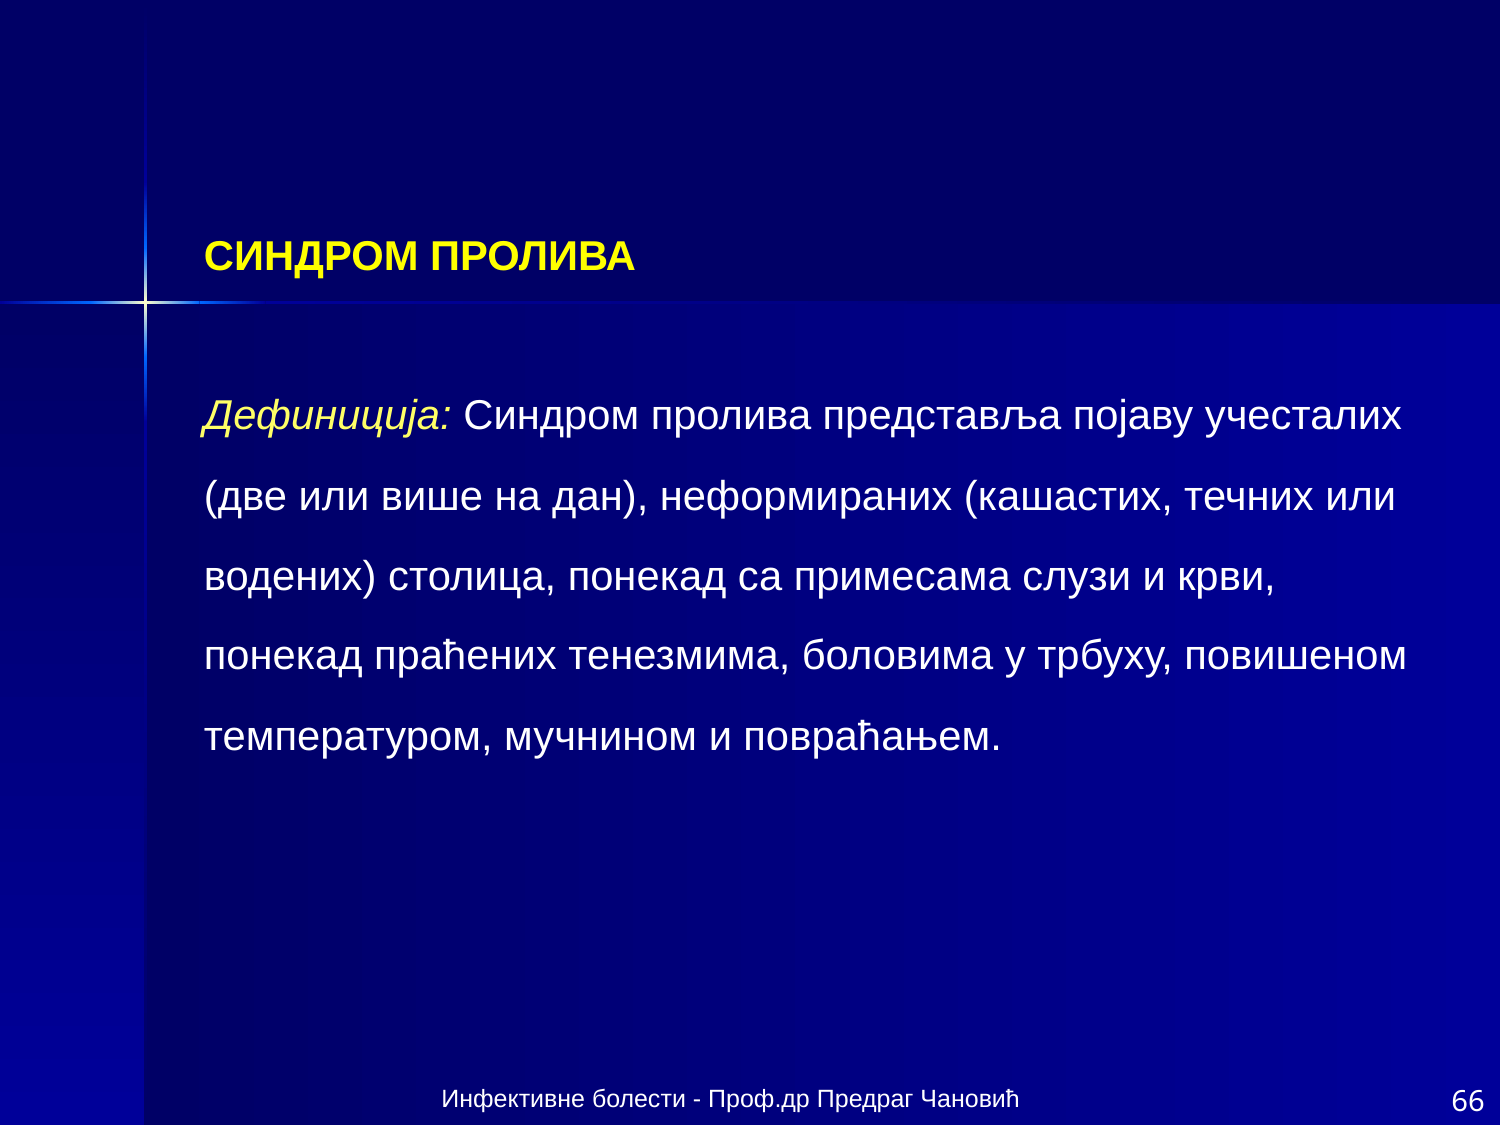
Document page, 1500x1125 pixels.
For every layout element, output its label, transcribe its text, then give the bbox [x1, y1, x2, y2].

text_box СИНДРОМ ПРОЛИВА Дефиниција: Синдром пролива представља појаву учесталих (две или више на дан), неформираних (кашастих, течних или водених) столица, понекад са примесама слузи и крви, понекад праћених тенезмима, боловима у трбуху, повишеном температуром, мучнином и повраћањем. [189, 190, 1450, 766]
footer Инфективне болести - Проф.др Предраг Чановић [412, 1074, 1051, 1125]
slide_number 66 [1324, 1074, 1500, 1125]
